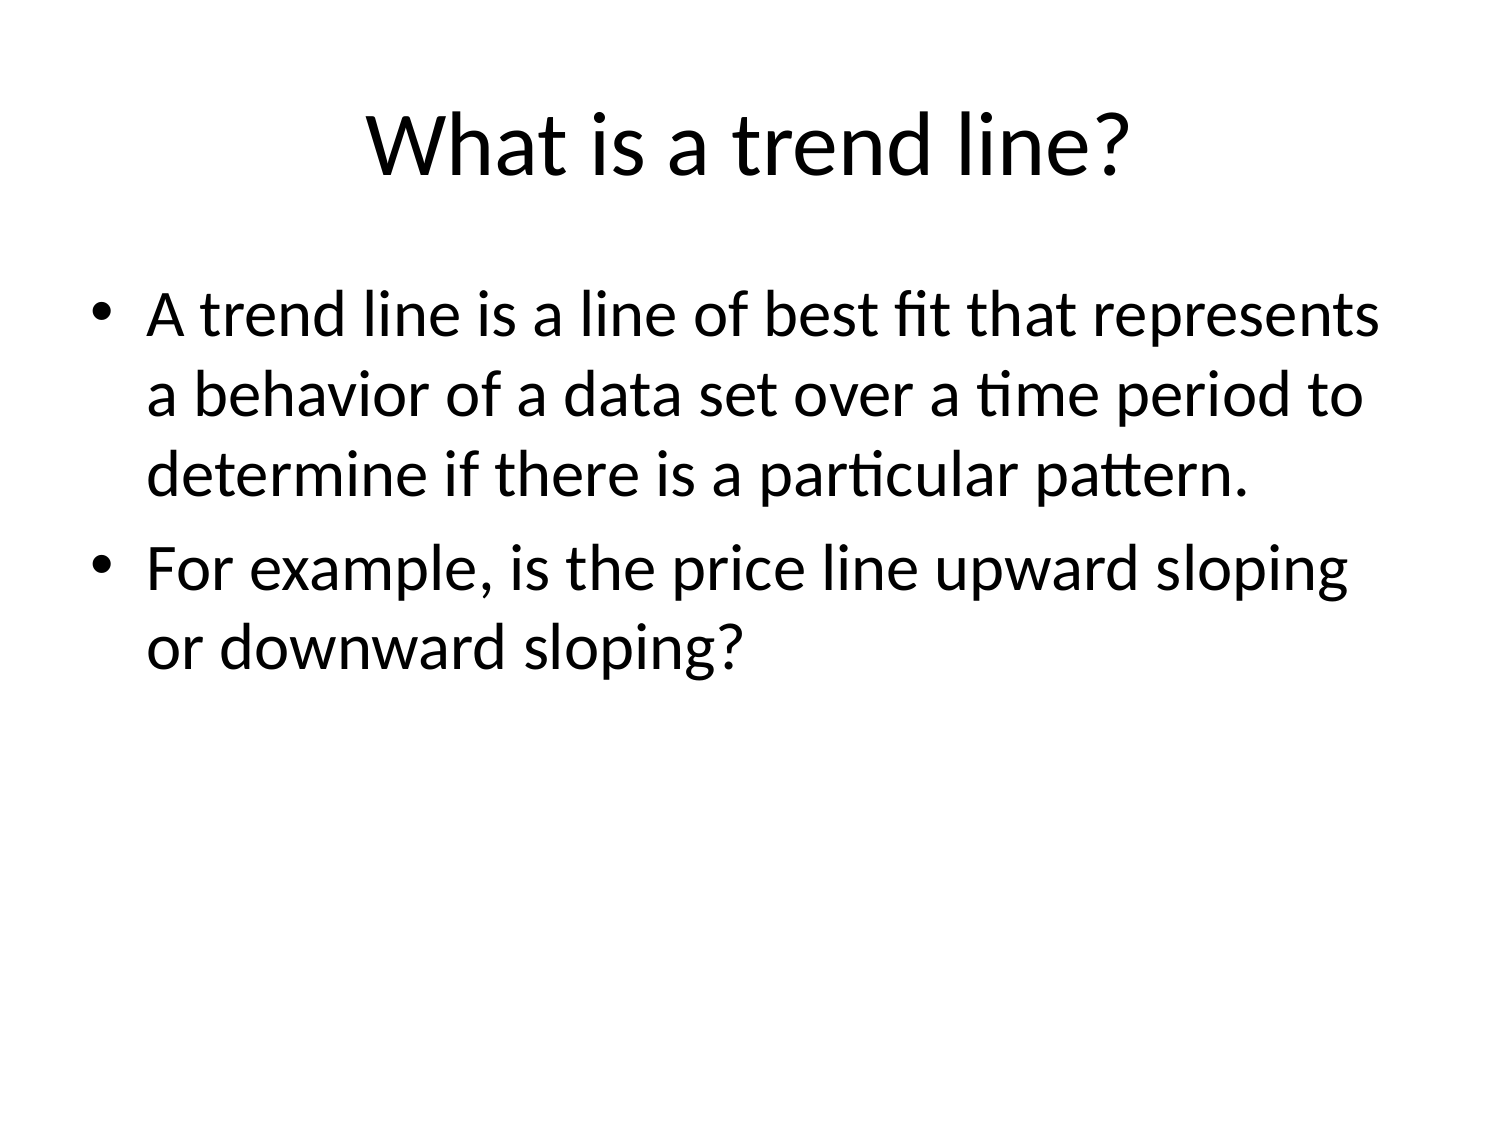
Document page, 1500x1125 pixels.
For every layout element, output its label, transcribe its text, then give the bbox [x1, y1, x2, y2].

list A trend line is a line of best fit that represents a behavior of a data set over a time period to determine if there is a particular pattern. For example, is the price line upward sloping or downward sloping? [75, 262, 1425, 1005]
title What is a trend line? [75, 45, 1425, 233]
